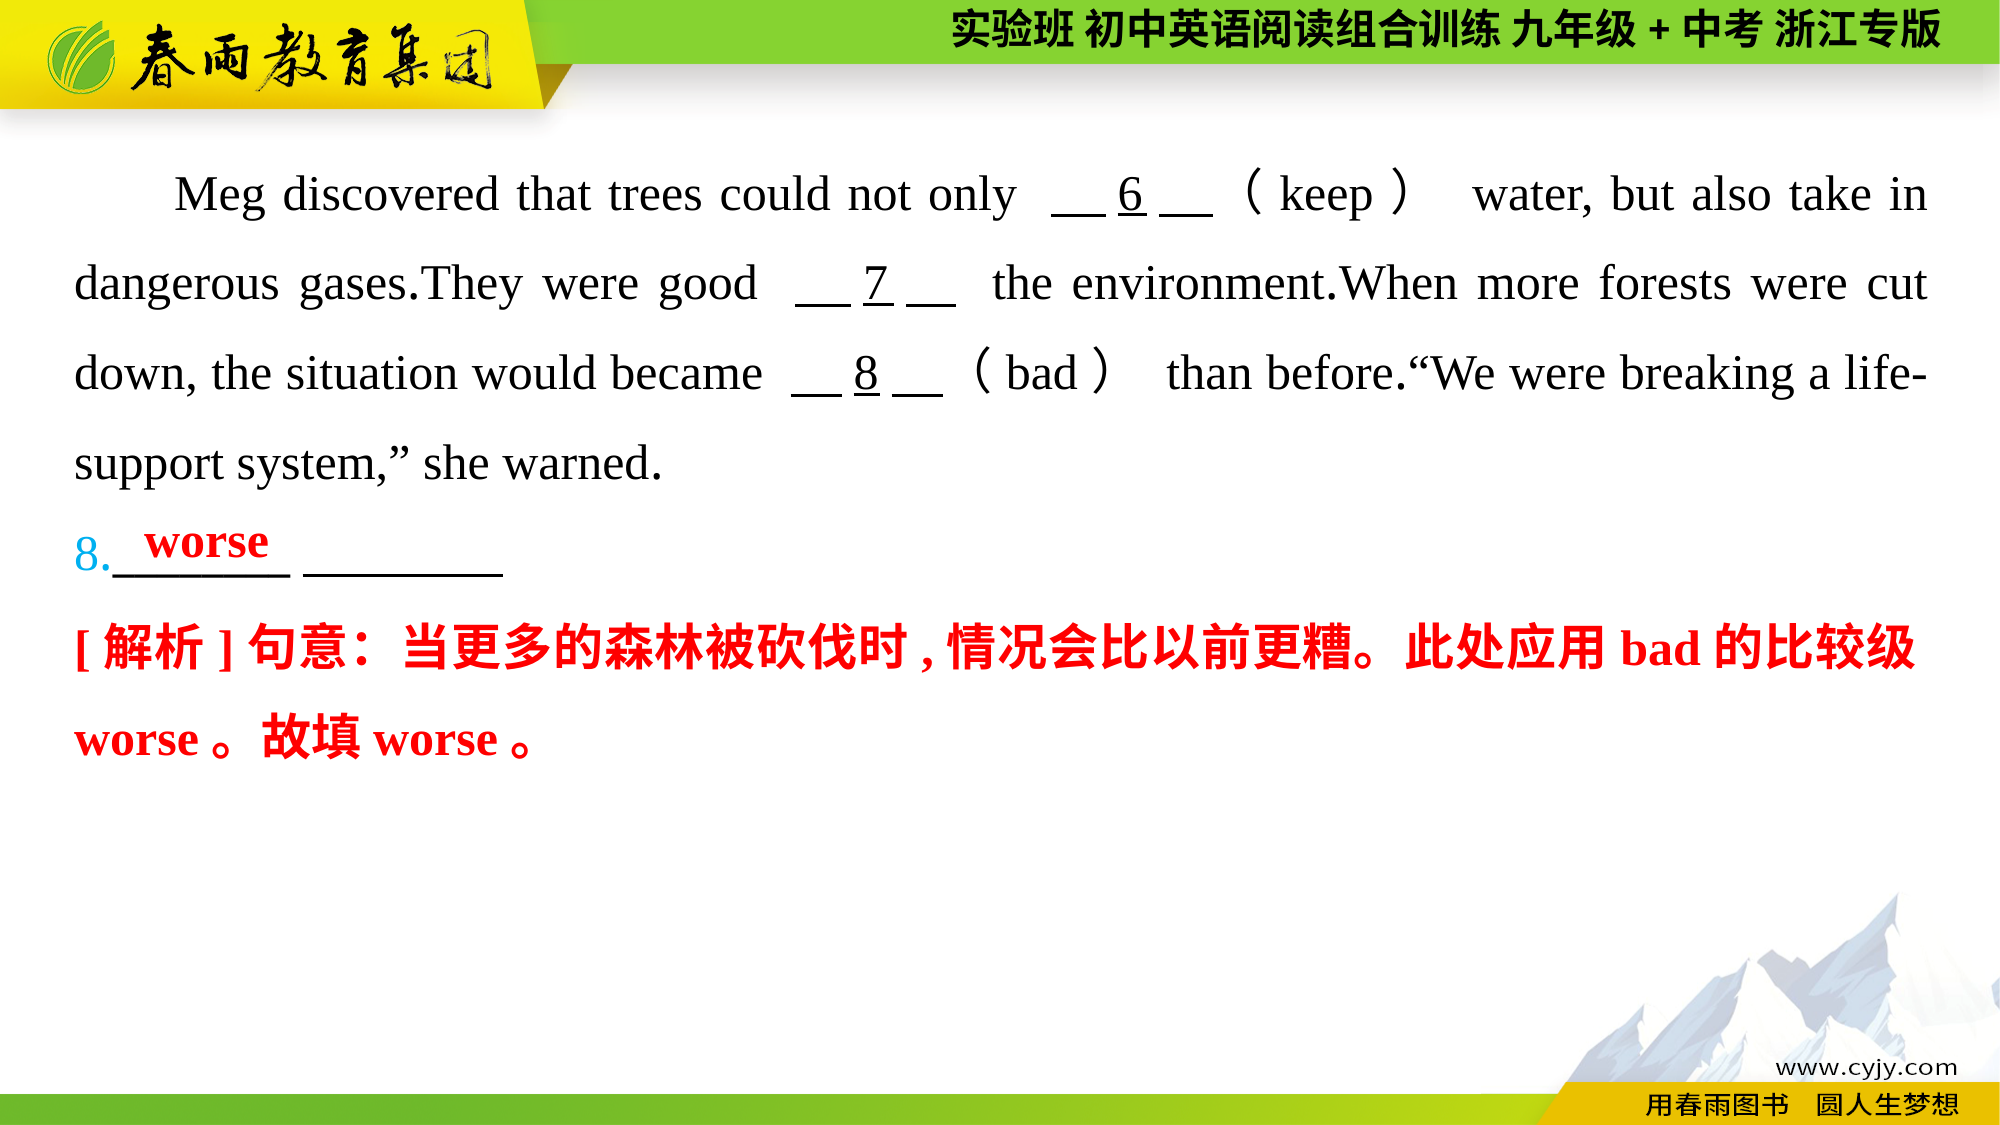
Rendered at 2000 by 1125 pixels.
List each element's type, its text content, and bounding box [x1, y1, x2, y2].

text_box worse [129, 500, 285, 576]
picture [0, 0, 2000, 1125]
list Meg discovered that trees could not only 6 （keep） water, but also take in dangerous gases.They were good 7 the environment.When more forests were cut down, the situation would became 8 （bad） than before.“We were breaking a life-support system,” she warned. 8.________ [59, 122, 1944, 577]
text_box [解析]句意：当更多的森林被砍伐时,情况会比以前更糟。此处应用bad的比较级worse。故填worse。 [59, 577, 1944, 773]
